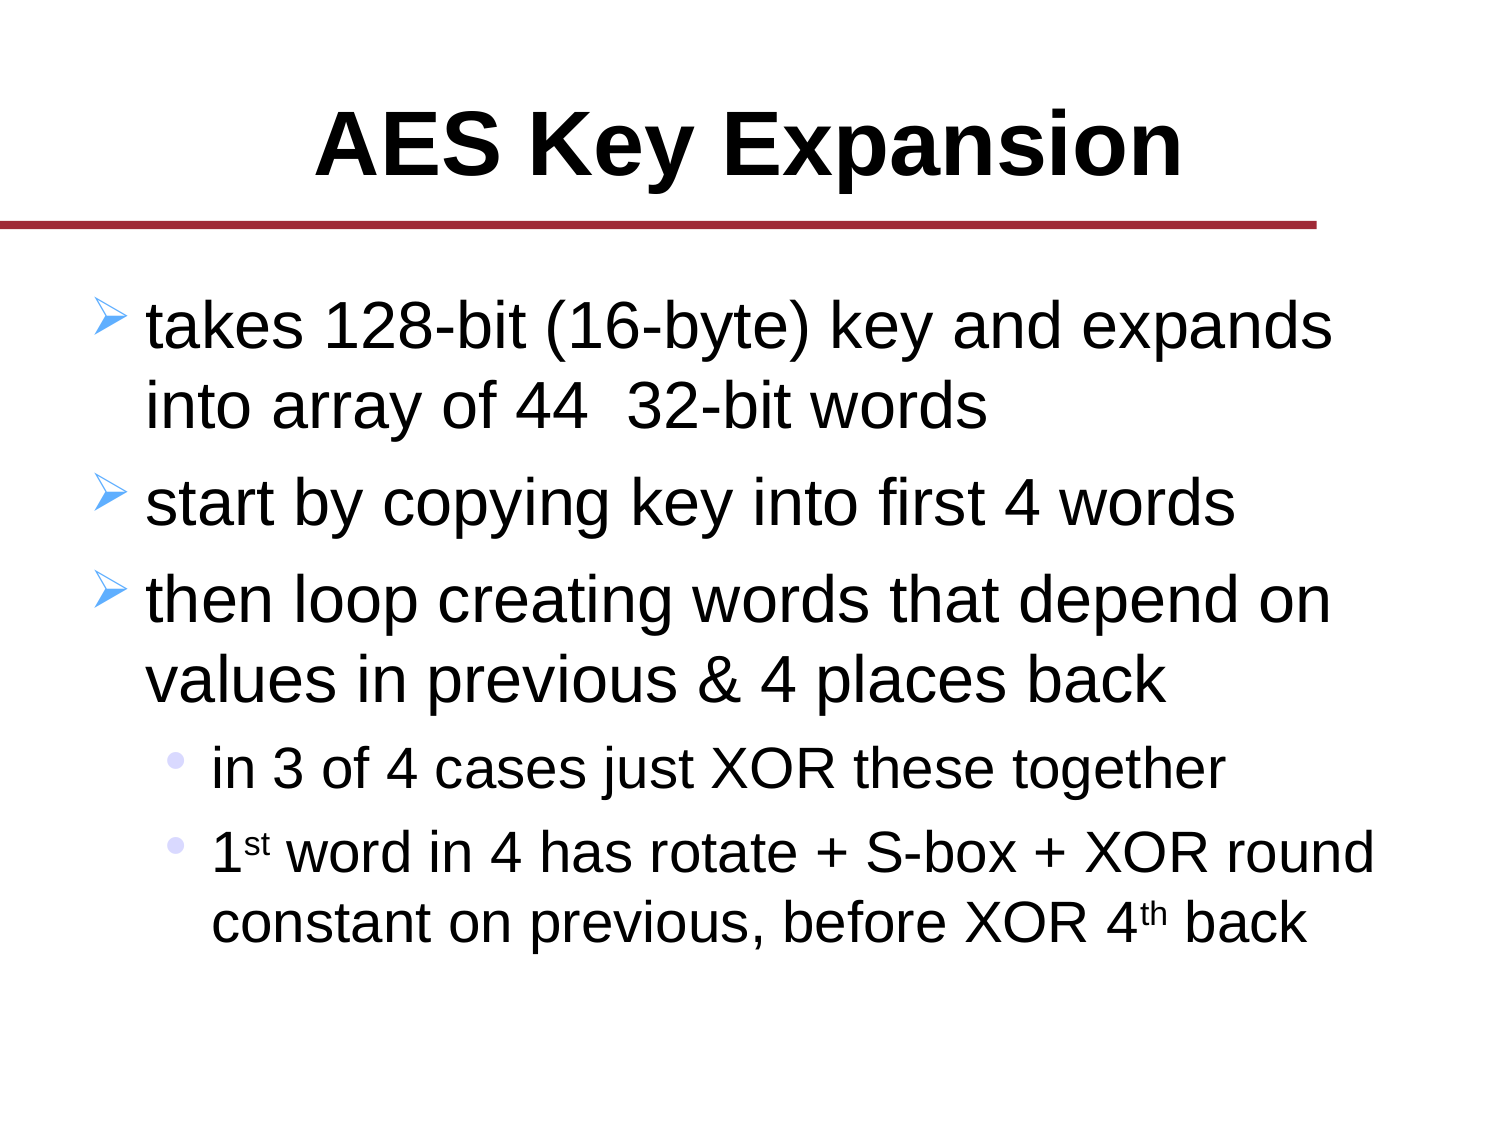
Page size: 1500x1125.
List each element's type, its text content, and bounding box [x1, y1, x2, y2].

text_box takes 128-bit (16-byte) key and expands into array of 44 32-bit words start by copying key into first 4 words then loop creating words that depend on values in previous & 4 places back in 3 of 4 cases just XOR these together 1st word in 4 has rotate + S-box + XOR round constant on previous, before XOR 4th back [74, 274, 1425, 1006]
text_box AES Key Expansion [74, 45, 1425, 233]
